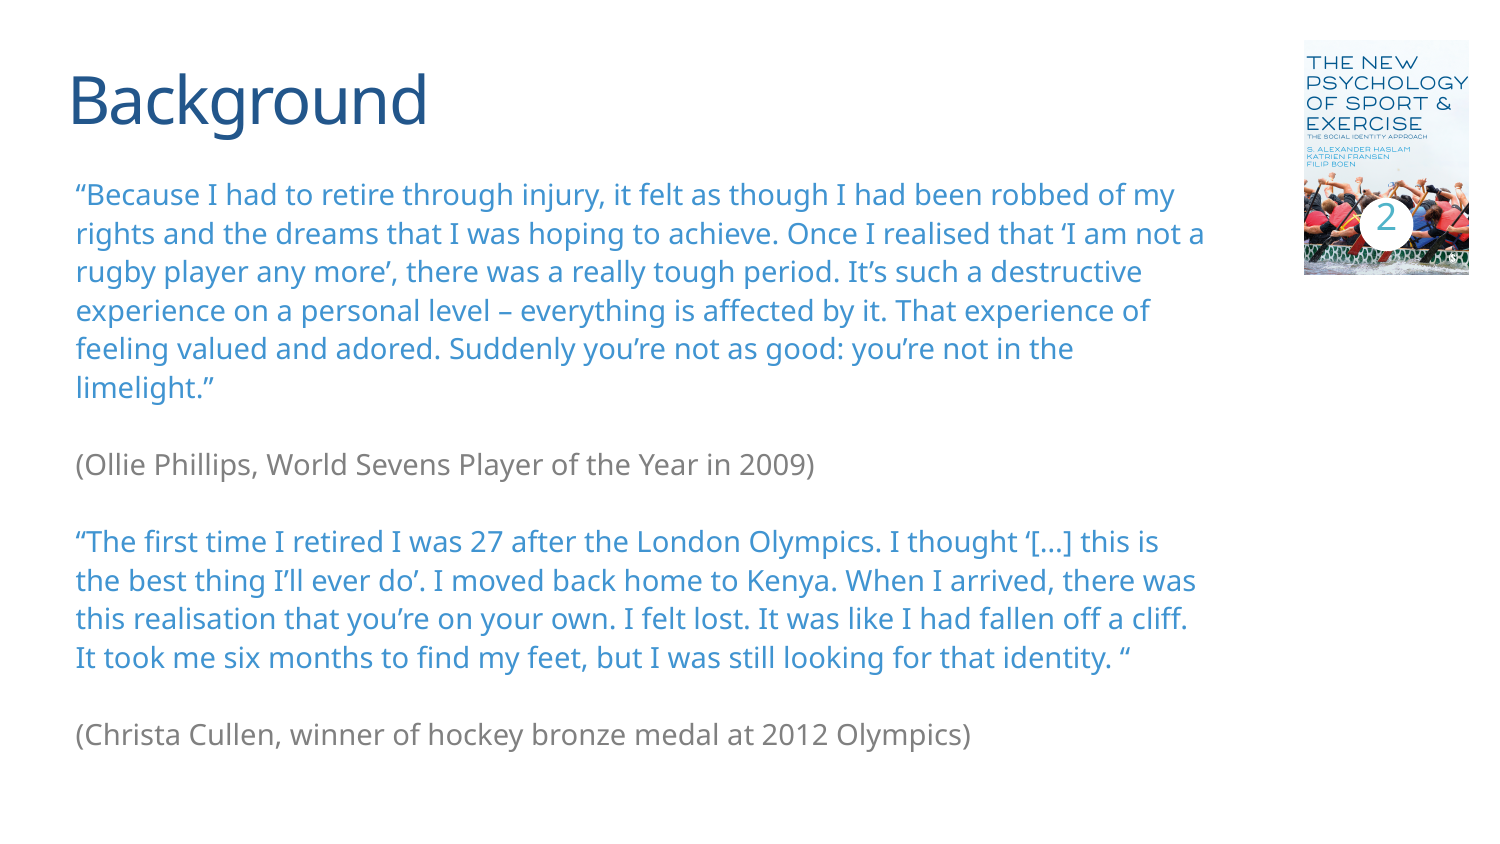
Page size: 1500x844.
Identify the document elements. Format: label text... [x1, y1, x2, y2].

slide_number 2 [1344, 79, 1429, 252]
list “Because I had to retire through injury, it felt as though I had been robbed of my rights and the dreams that I was hoping to achieve. Once I realised that ‘I am not a rugby player any more’, there was a really tough period. It’s such a destructive experience on a personal level – everything is affected by it. That experience of feeling valued and adored. Suddenly you’re not as good: you’re not in the limelight.” (Ollie Phillips, World Sevens Player of the Year in 2009) “The first time I retired I was 27 after the London Olympics. I thought ‘[…] this is the best thing I’ll ever do’. I moved back home to Kenya. When I arrived, there was this realisation that you’re on your own. I felt lost. It was like I had fallen off a cliff. It took me six months to find my feet, but I was still looking for that identity. “ (Christa Cullen, winner of hockey bronze medal at 2012 Olympics) [60, 165, 1222, 824]
picture [1304, 40, 1469, 275]
title Background [52, 62, 1328, 149]
